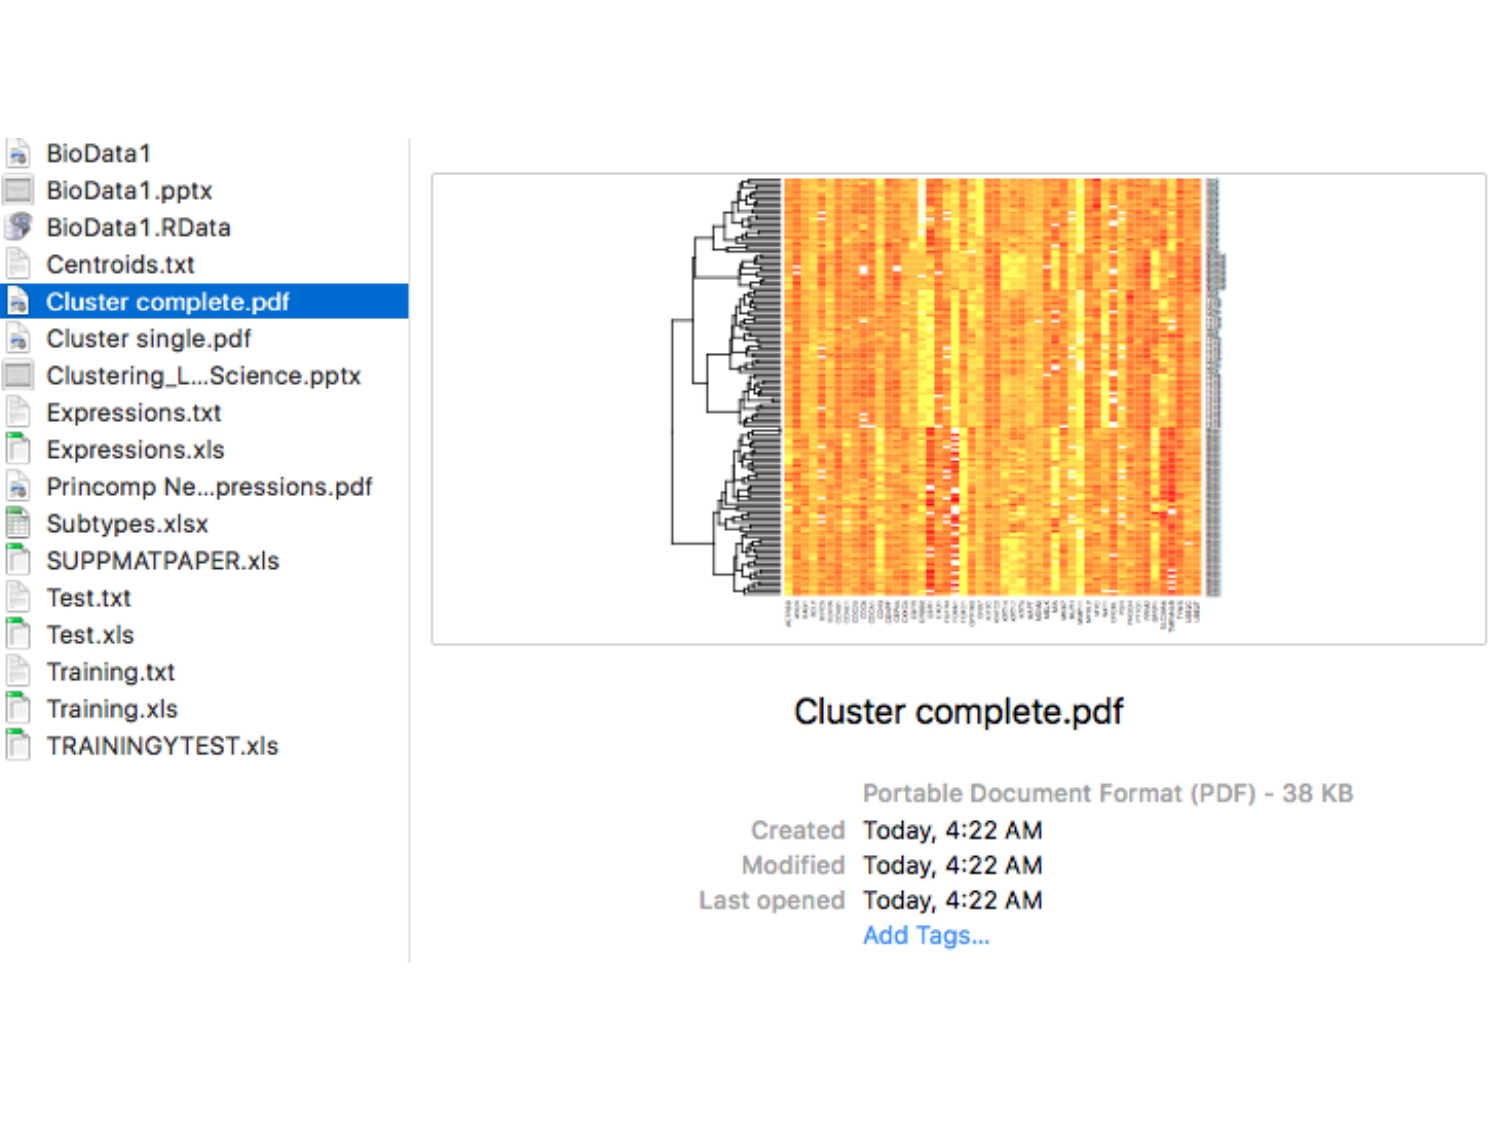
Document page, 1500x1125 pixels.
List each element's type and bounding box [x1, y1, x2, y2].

picture [0, 138, 1500, 964]
